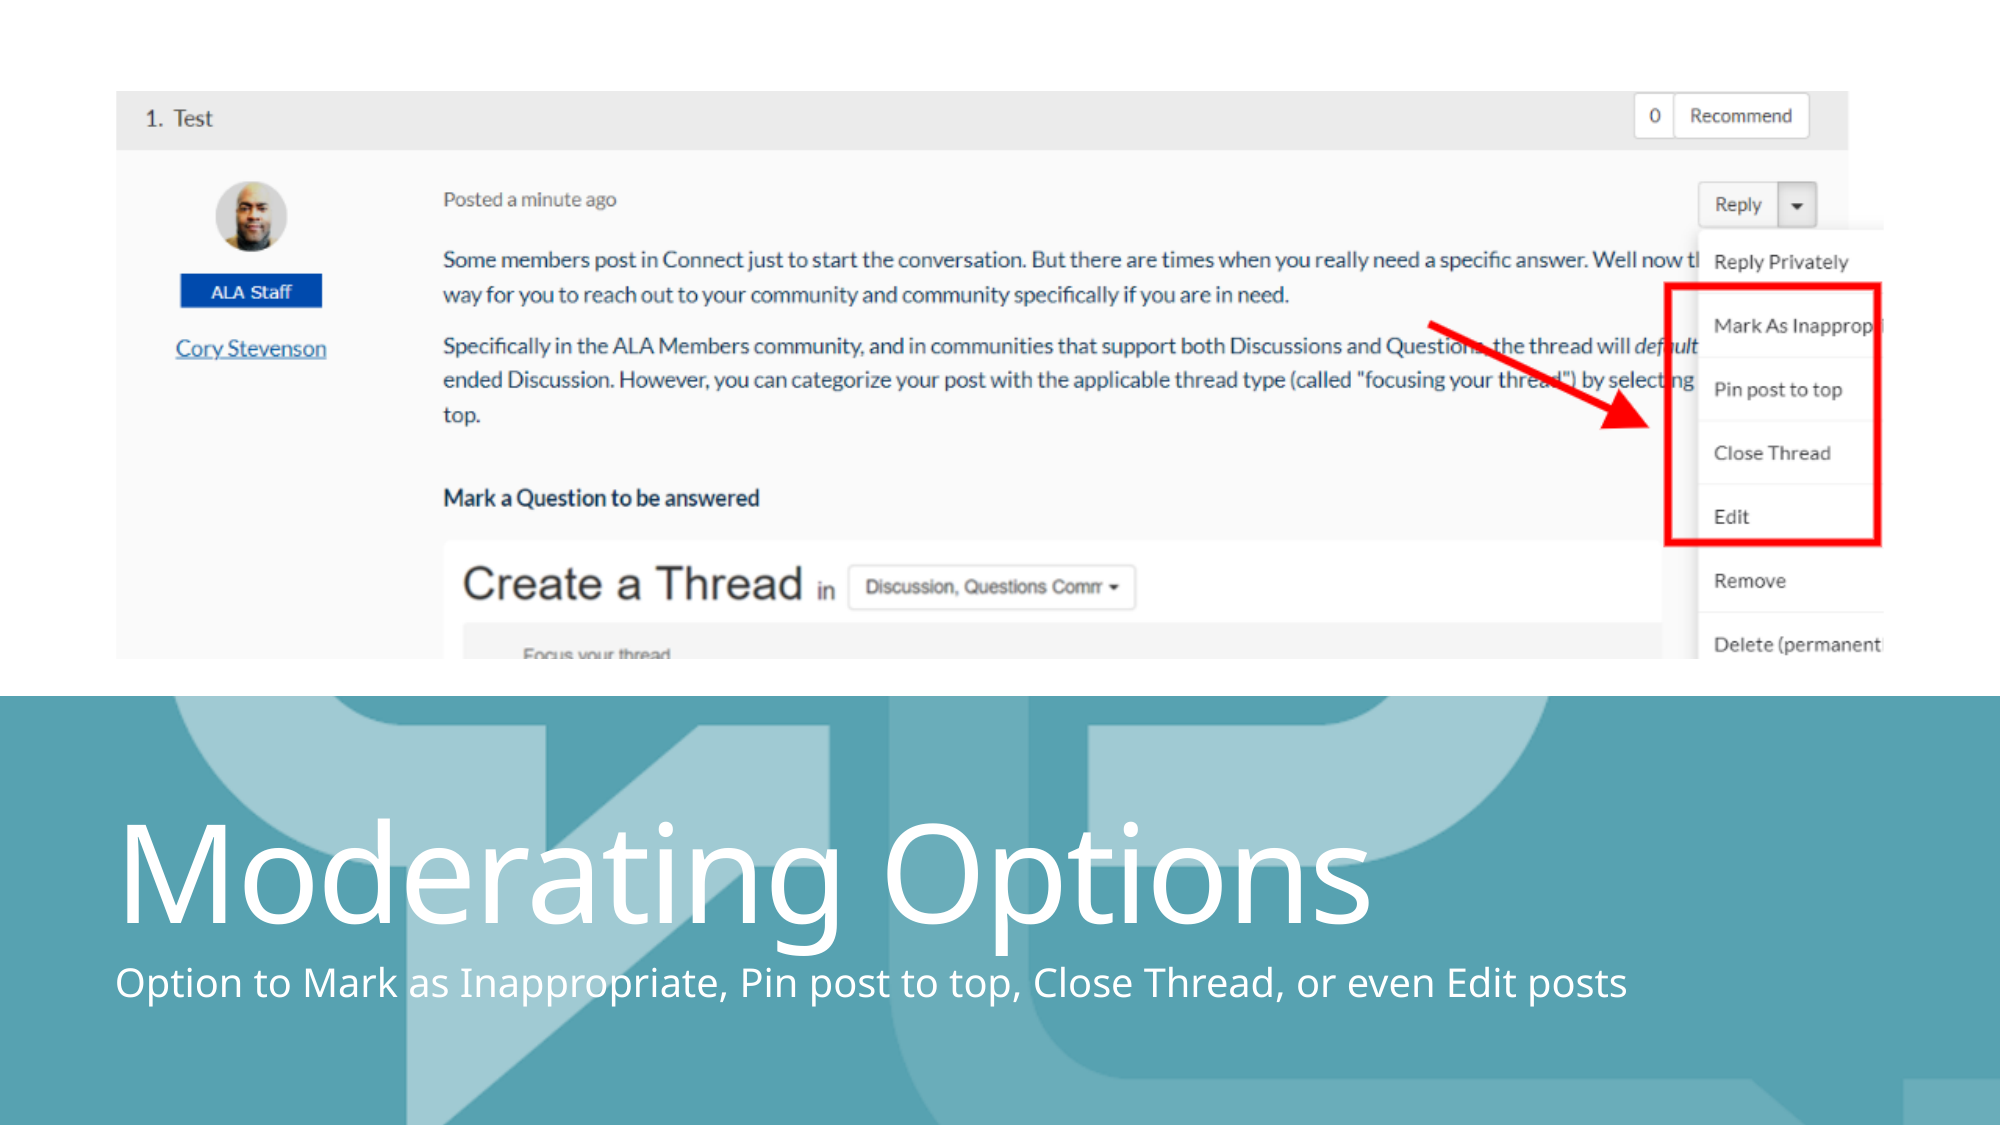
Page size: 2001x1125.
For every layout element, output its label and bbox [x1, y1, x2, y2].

picture [116, 91, 1884, 659]
picture [0, 695, 2000, 1125]
